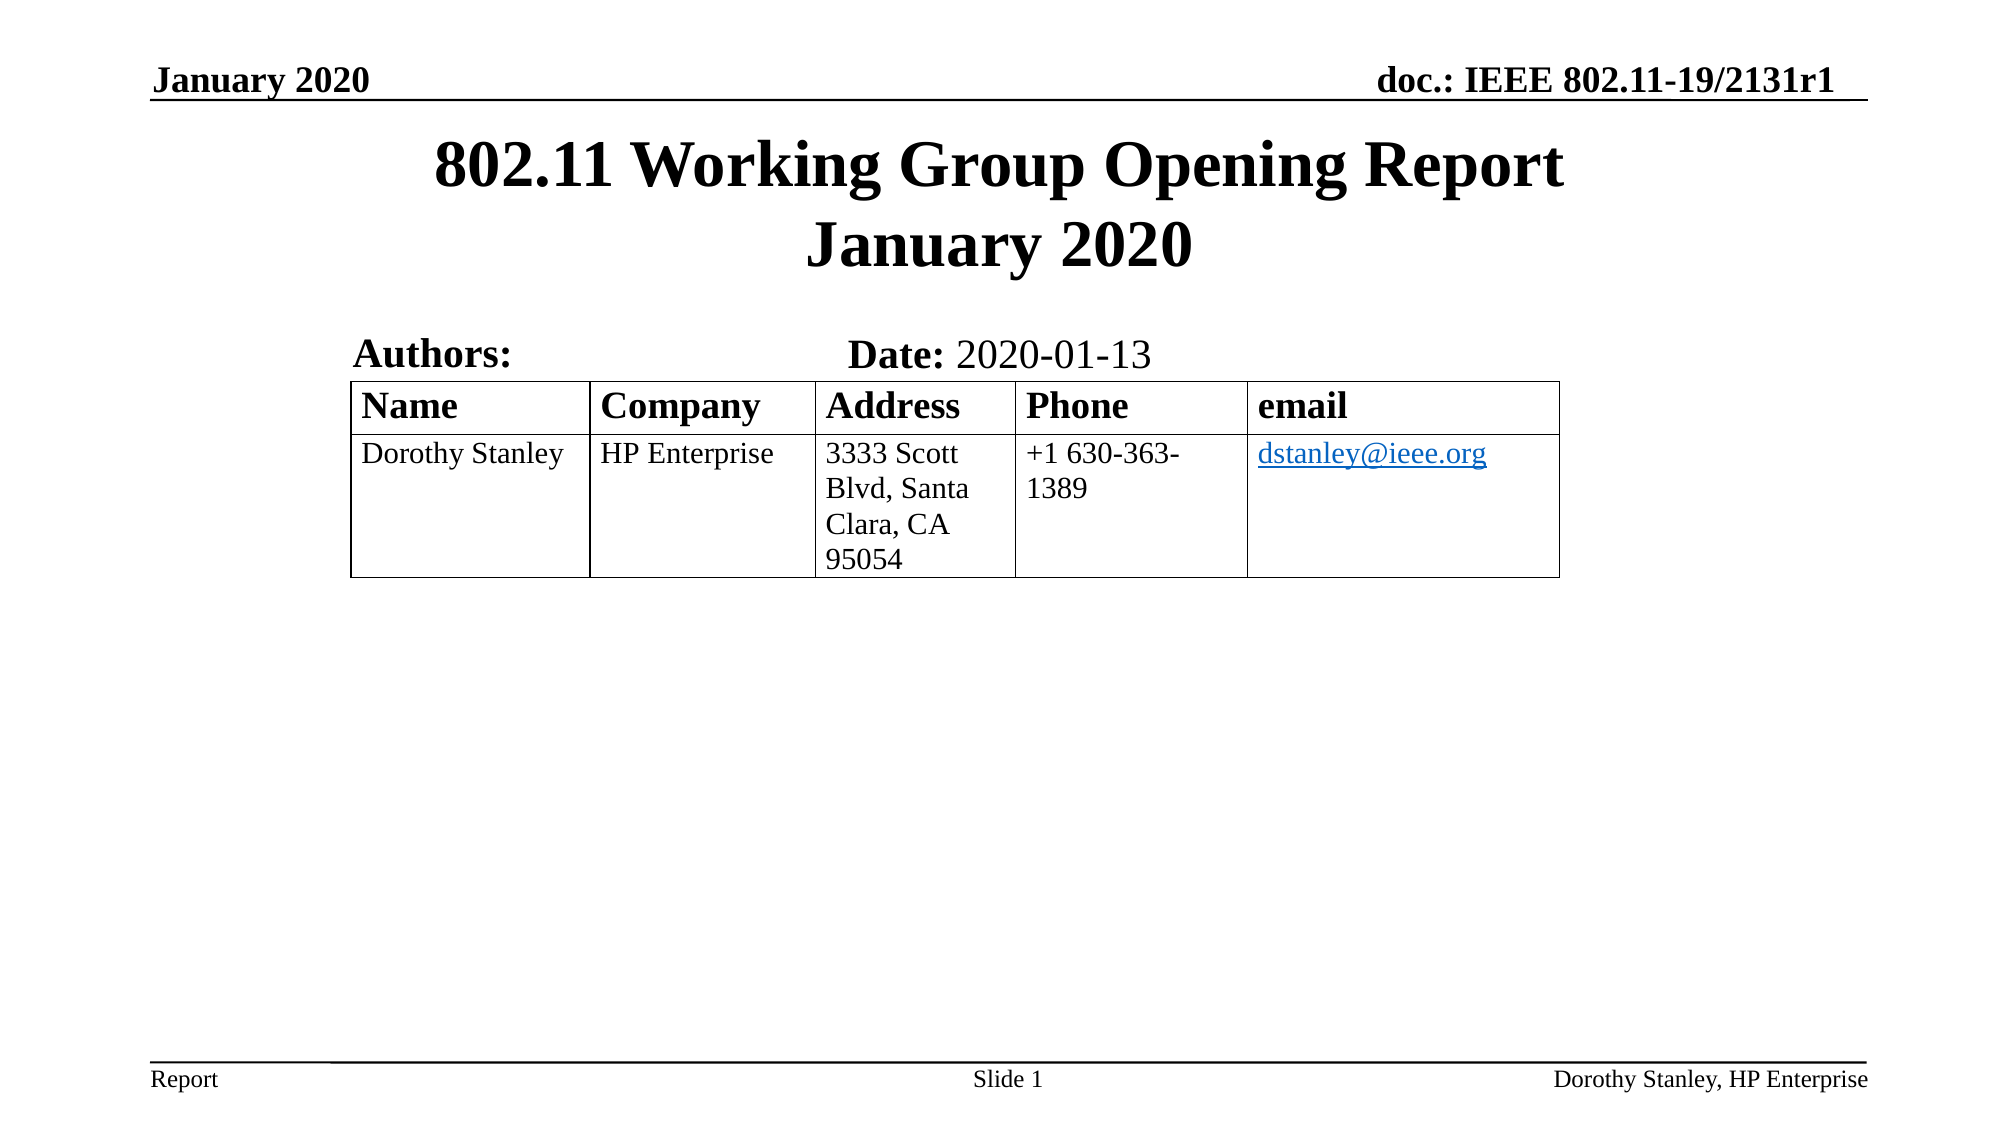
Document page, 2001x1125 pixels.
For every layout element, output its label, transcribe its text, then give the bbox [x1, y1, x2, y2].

slide_number Slide 1 [964, 1061, 1053, 1093]
text_box Authors: [337, 318, 575, 379]
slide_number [152, 54, 406, 101]
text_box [336, 381, 1593, 803]
list Date: 2020-01-13 [150, 324, 1850, 1000]
title 802.11 Working Group Opening Report January 2020 [150, 112, 1850, 288]
footer Dorothy Stanley, HP Enterprise [1512, 1061, 1869, 1093]
